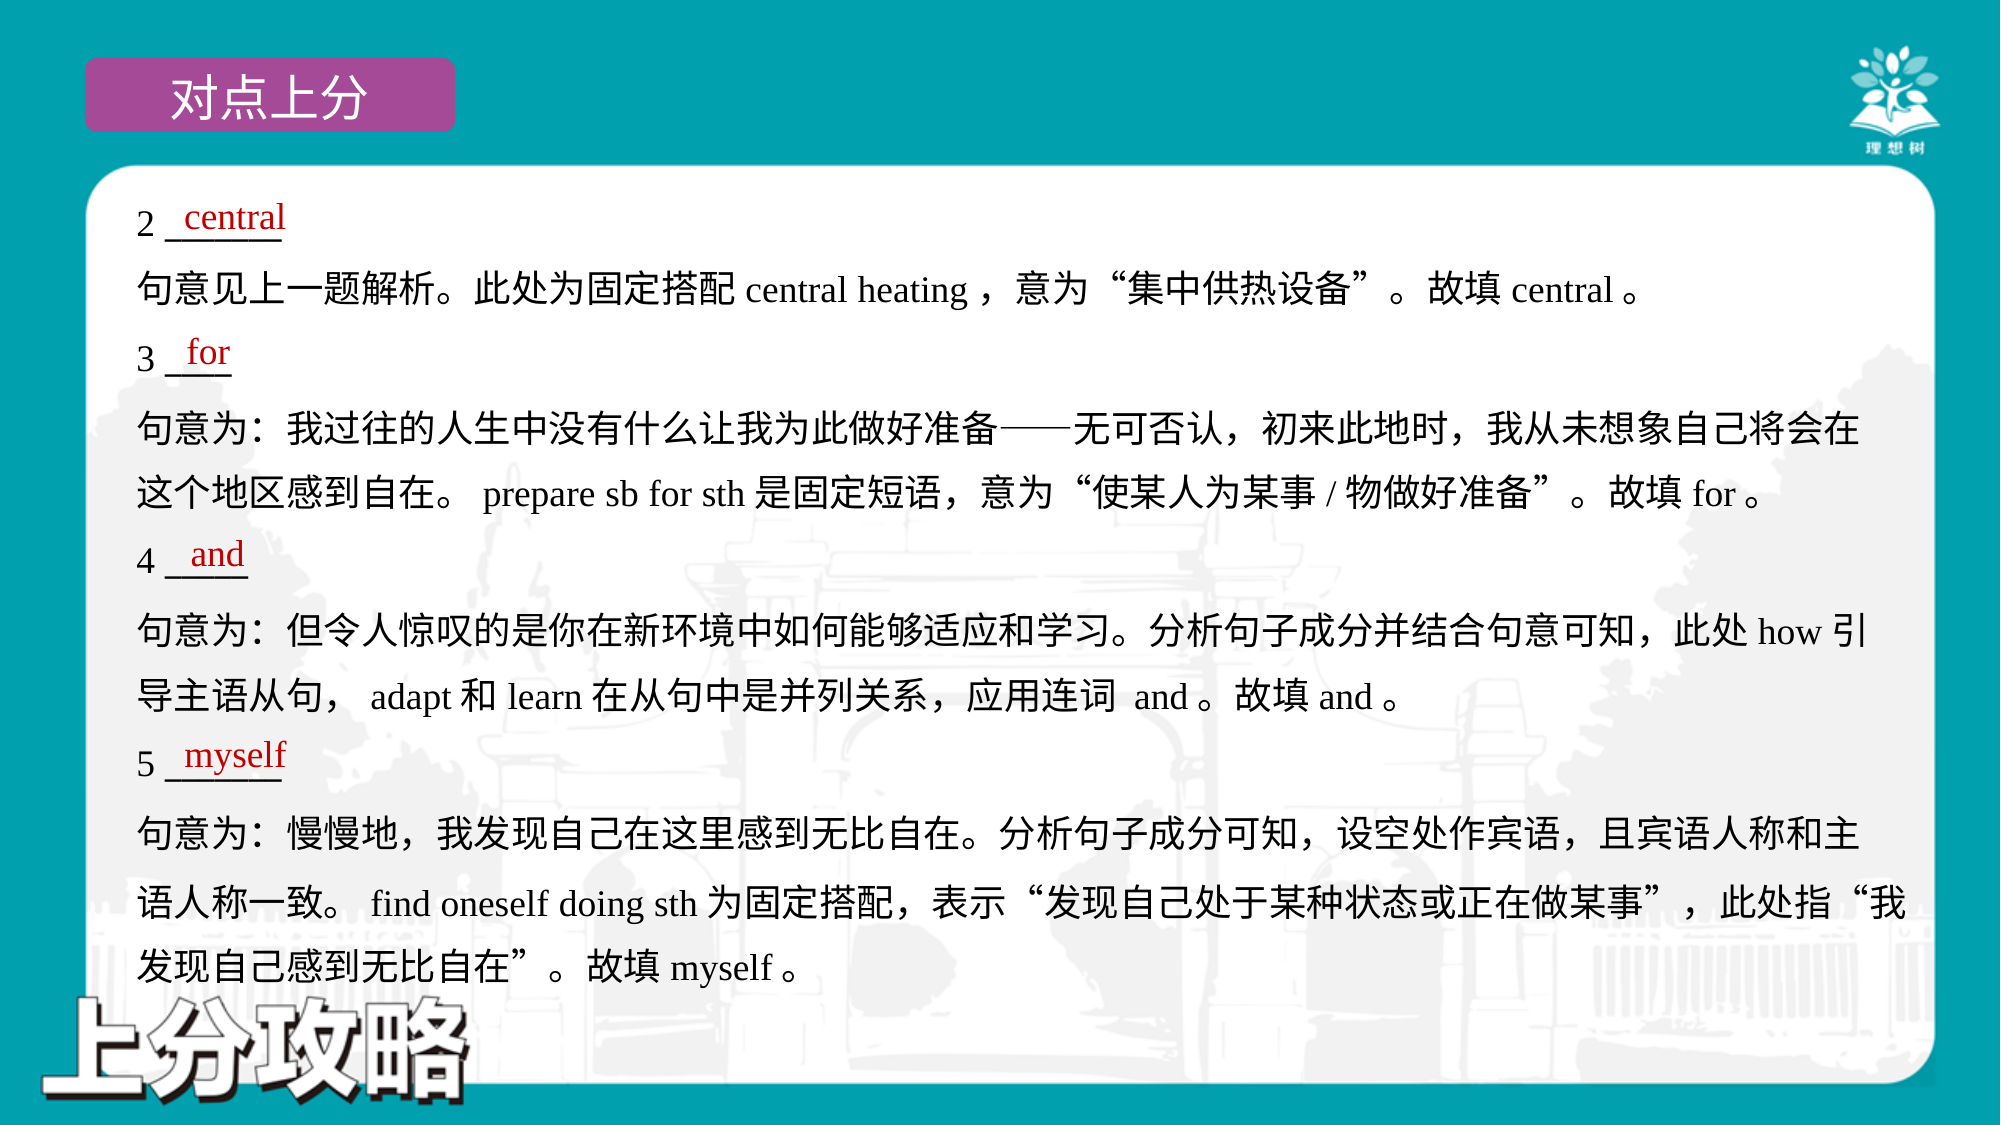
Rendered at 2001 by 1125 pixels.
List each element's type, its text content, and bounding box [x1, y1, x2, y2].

text_box central [170, 170, 301, 230]
text_box 5 _______ [136, 717, 1865, 777]
text_box and [176, 507, 259, 568]
text_box 句意为：我过往的人生中没有什么让我为此做好准备——无可否认，初来此地时，我从未想象自己将会在 这个地区感到自在。prepare sb for sth是固定短语，意为“使某人为某事/物做好准备”。故填for。 [136, 380, 1865, 508]
text_box 3 ____ [136, 311, 1865, 371]
text_box 句意为：但令人惊叹的是你在新环境中如何能够适应和学习。分析句子成分并结合句意可知，此处how引 导主语从句，adapt和learn在从句中是并列关系，应用连词 and。故填and。 [136, 583, 1865, 710]
text_box 2 _______ [136, 176, 1865, 237]
text_box 句意见上一题解析。此处为固定搭配central heating，意为“集中供热设备”。故填central。 [136, 243, 1865, 303]
text_box 4 _____ [136, 514, 1865, 574]
text_box myself [170, 708, 301, 768]
text_box 句意为：慢慢地，我发现自己在这里感到无比自在。分析句子成分可知，设空处作宾语，且宾语人称和主 语人称一致。find oneself doing sth为固定搭配，表示“发现自己处于某种状态或正在做某事”，此处指“我 发现自己感到无比自在”。故填myself。 [136, 785, 1865, 982]
picture [0, 0, 2000, 1125]
text_box for [172, 304, 244, 365]
